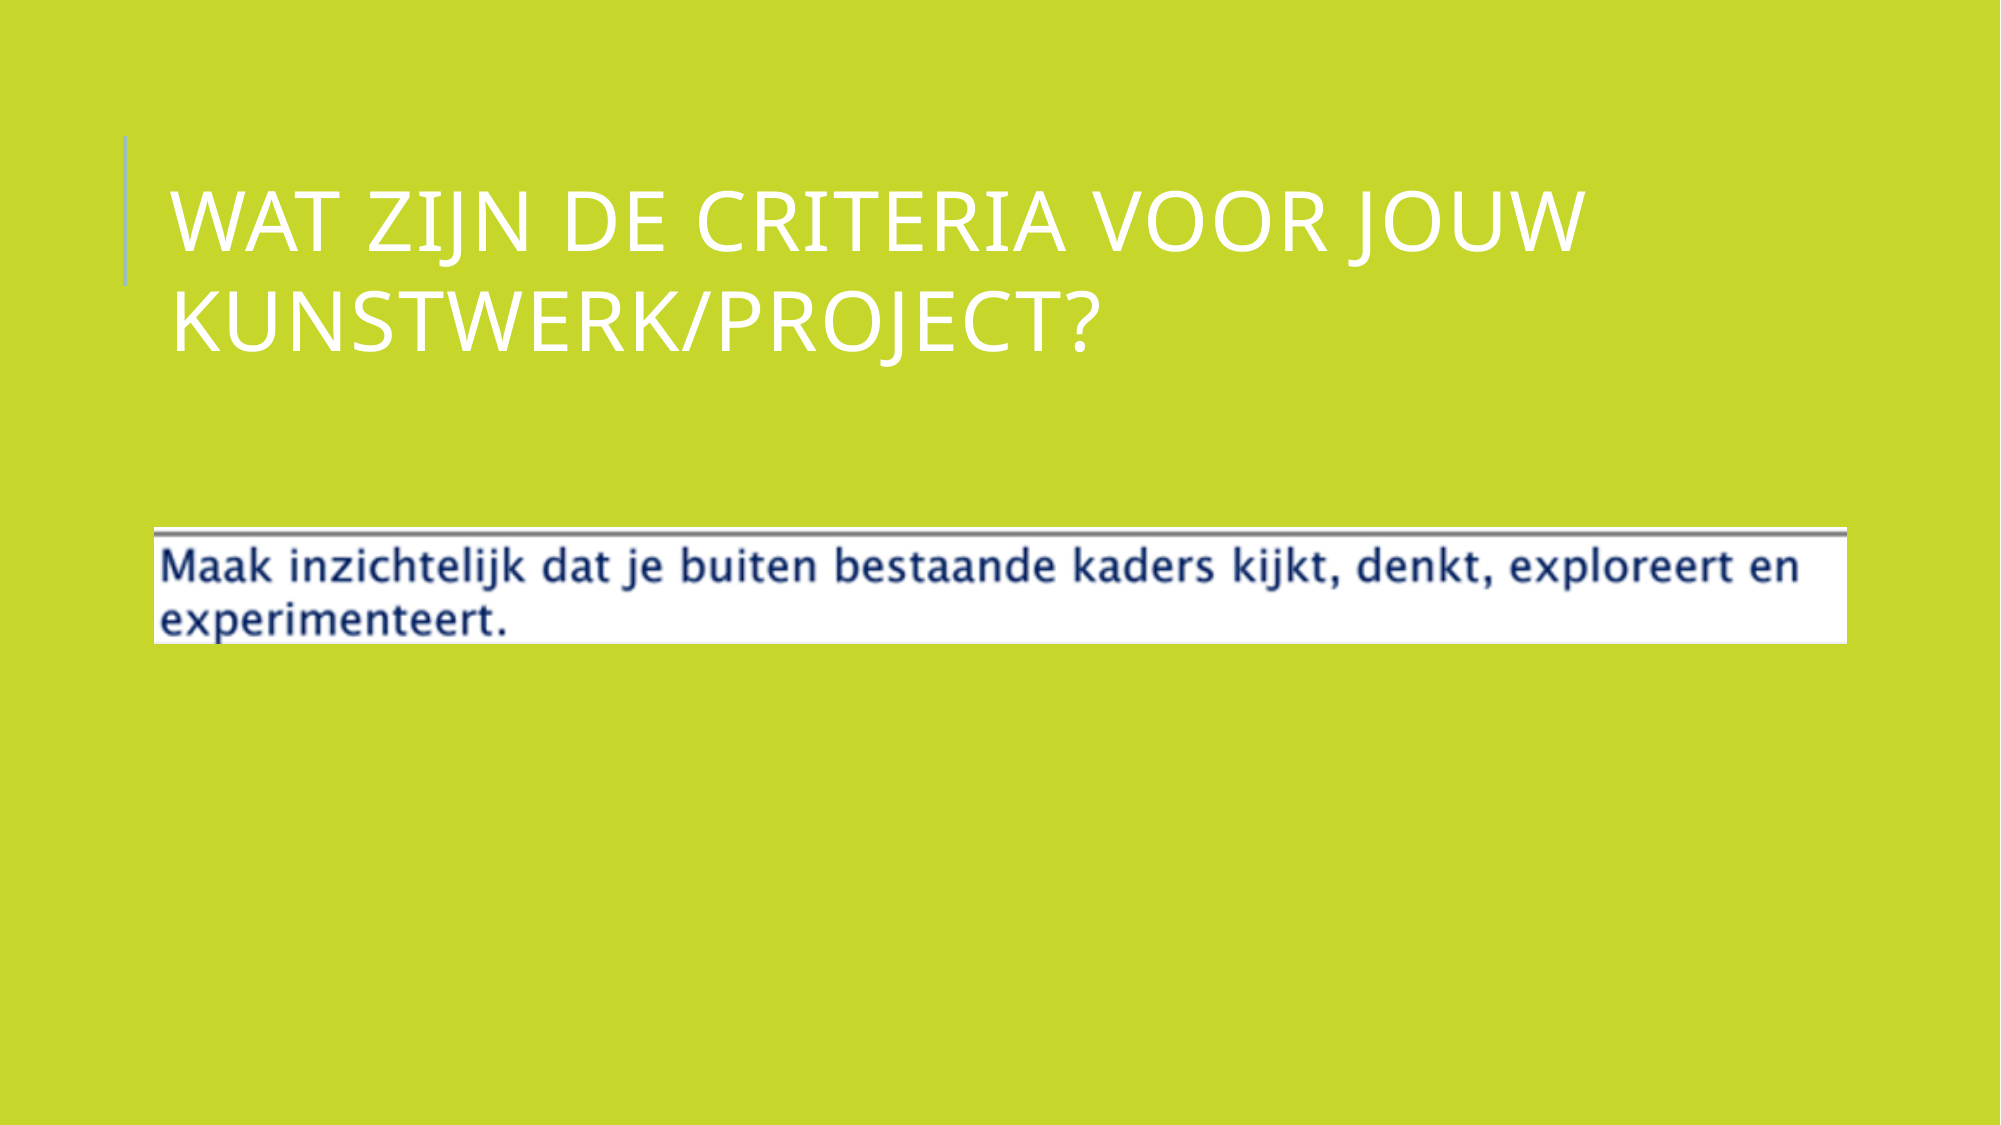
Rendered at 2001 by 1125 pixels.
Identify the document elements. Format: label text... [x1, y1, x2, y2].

picture [154, 527, 1847, 644]
text_box Wat zijn de criteria voor jouw kunstwerk/project? [154, 160, 1922, 376]
